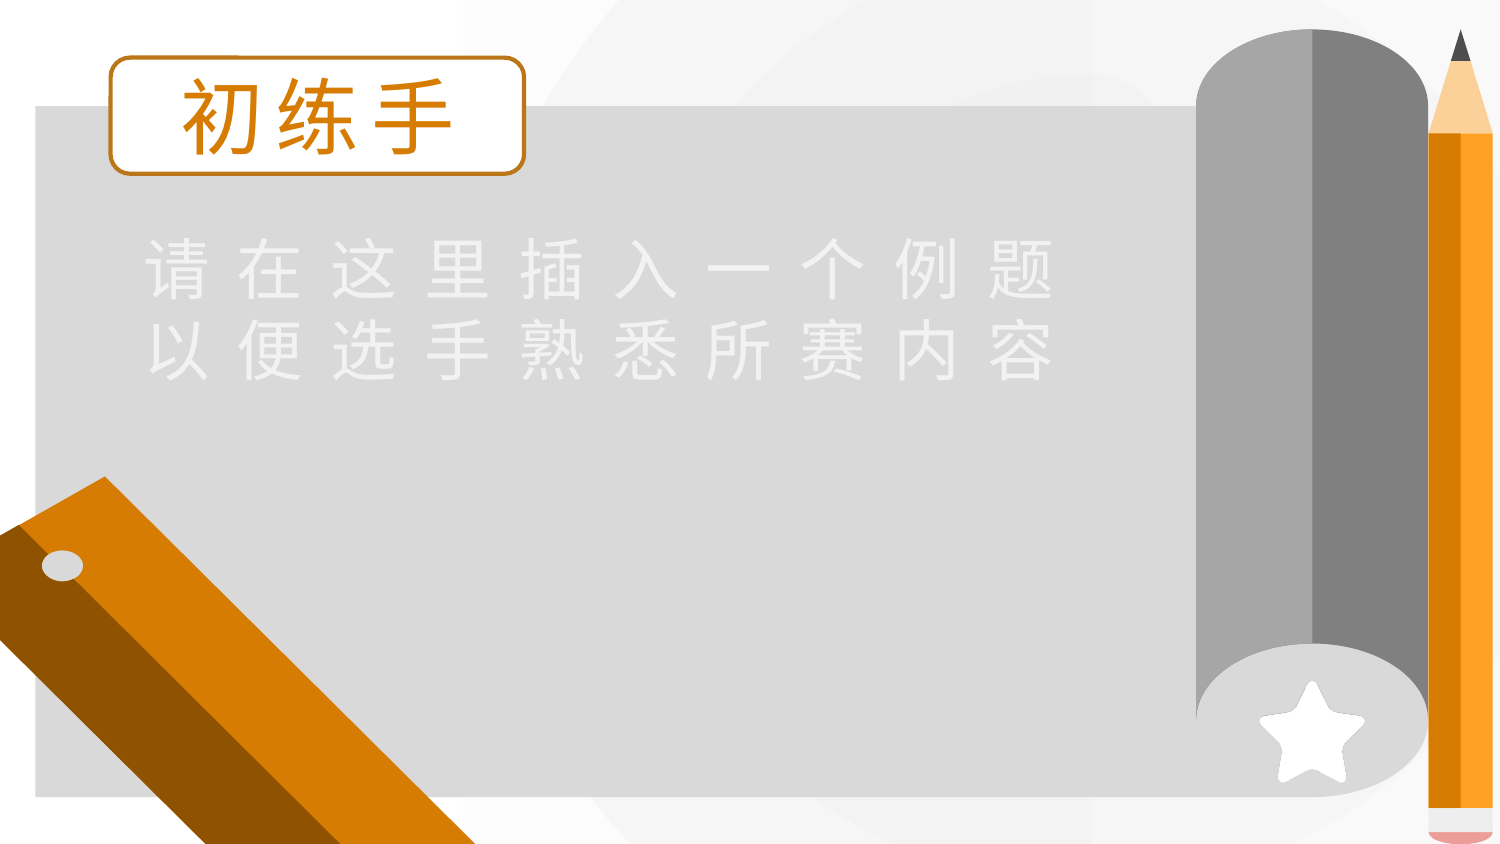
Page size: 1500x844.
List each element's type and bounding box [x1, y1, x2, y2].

text_box [0, 475, 771, 844]
text_box [1428, 29, 1494, 844]
text_box [461, 0, 1500, 844]
text_box [35, 29, 1427, 798]
picture [1259, 681, 1365, 783]
